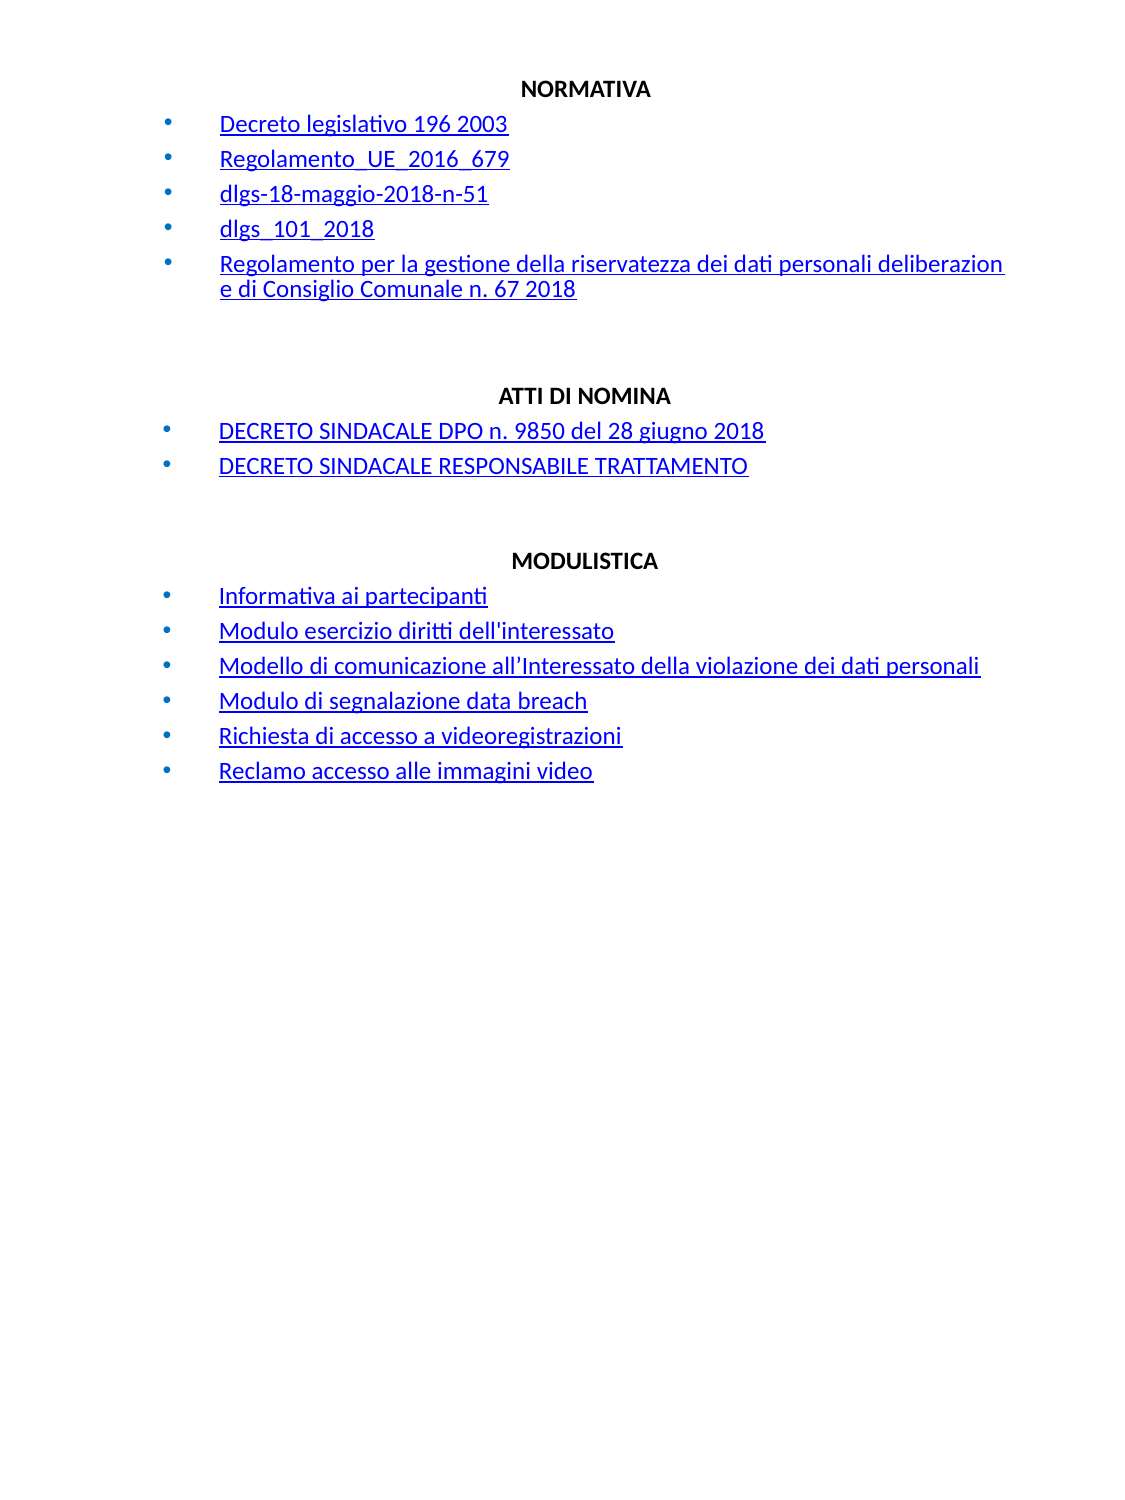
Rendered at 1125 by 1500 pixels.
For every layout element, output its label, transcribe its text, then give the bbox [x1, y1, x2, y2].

text_box MODULISTICA Informativa ai partecipanti Modulo esercizio diritti dell'interessato Modello di comunicazione all’Interessato della violazione dei dati personali Modulo di segnalazione data breach Richiesta di accesso a videoregistrazioni Reclamo accesso alle immagini video [147, 537, 1023, 810]
text_box ATTI DI NOMINA DECRETO SINDACALE DPO n. 9850 del 28 giugno 2018 DECRETO SINDACALE RESPONSABILE TRATTAMENTO [147, 371, 1023, 508]
text_box NORMATIVA Decreto legislativo 196 2003 Regolamento_UE_2016_679 dlgs-18-maggio-2018-n-51 dlgs_101_2018 Regolamento per la gestione della riservatezza dei dati personali deliberazione di Consiglio Comunale n. 67 2018 [148, 64, 1024, 337]
